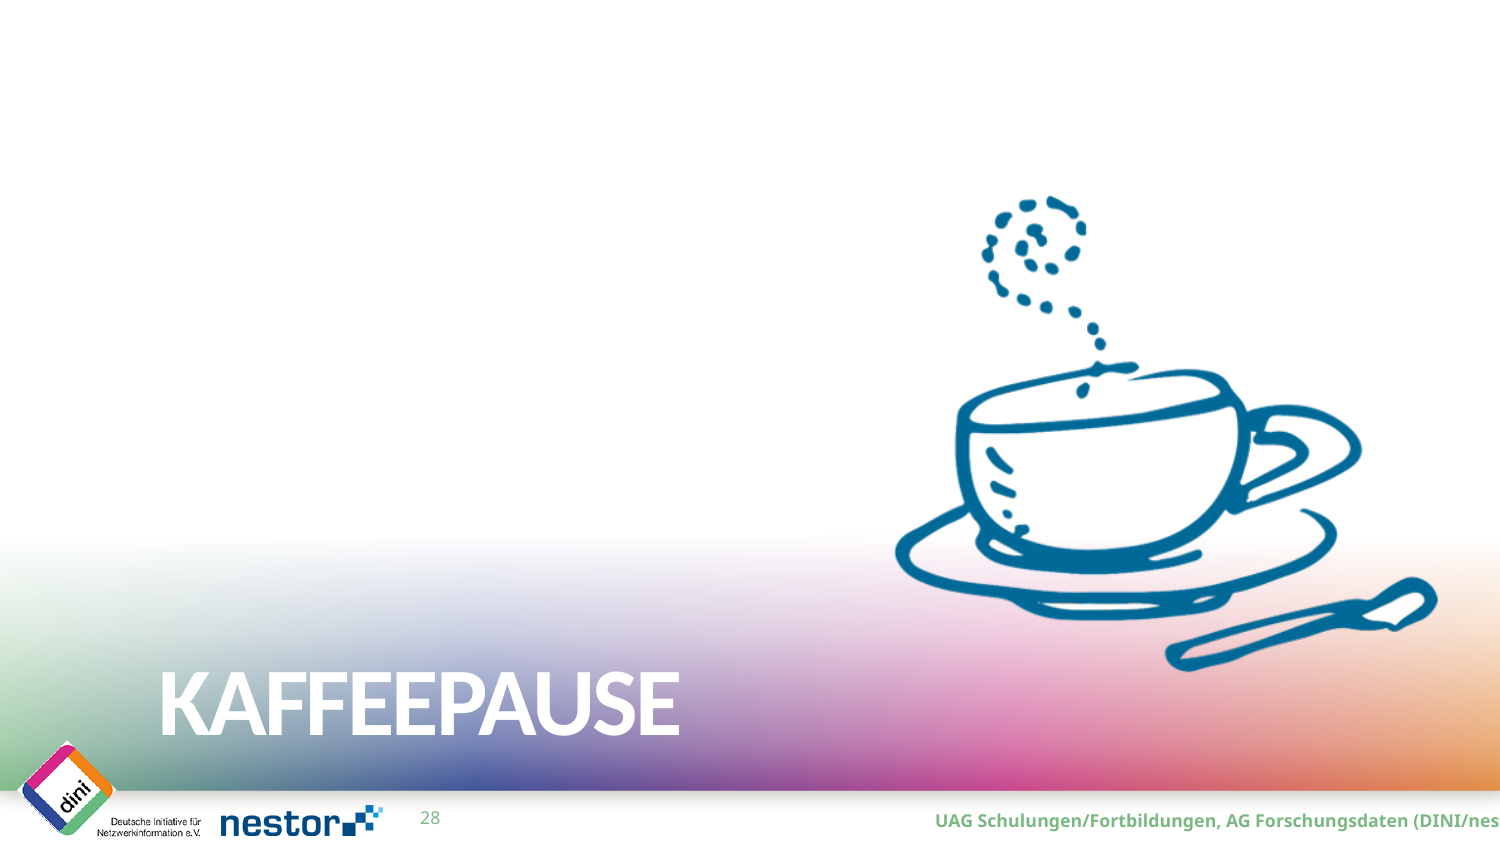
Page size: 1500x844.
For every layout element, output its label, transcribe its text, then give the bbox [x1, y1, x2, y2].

slide_number 27 [406, 801, 454, 841]
picture [0, 193, 1500, 844]
title Kaffeepause [149, 604, 1495, 765]
